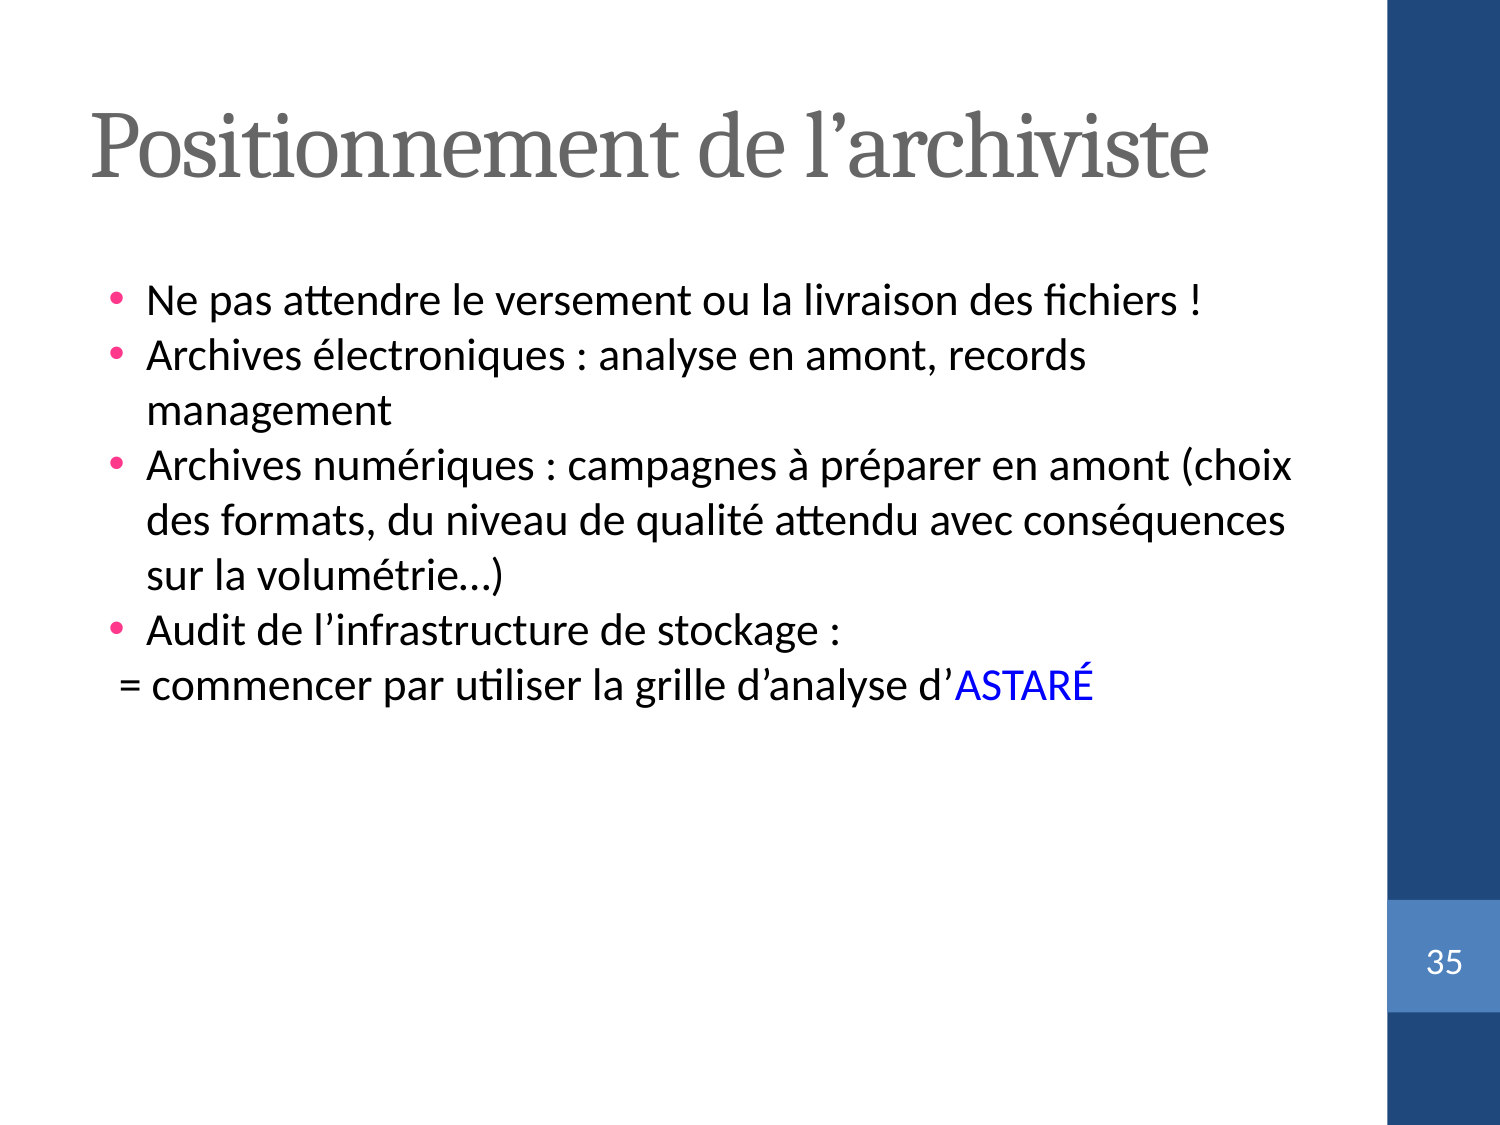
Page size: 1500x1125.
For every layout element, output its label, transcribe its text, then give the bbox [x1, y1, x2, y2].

text_box <numéro> [1399, 926, 1490, 992]
text_box Ne pas attendre le versement ou la livraison des fichiers ! Archives électroniques : analyse en amont, records management Archives numériques : campagnes à préparer en amont (choix des formats, du niveau de qualité attendu avec conséquences sur la volumétrie…) Audit de l’infrastructure de stockage : = commencer par utiliser la grille d’analyse d’ASTARÉ [74, 262, 1325, 1050]
text_box Positionnement de l’archiviste [74, 45, 1325, 233]
